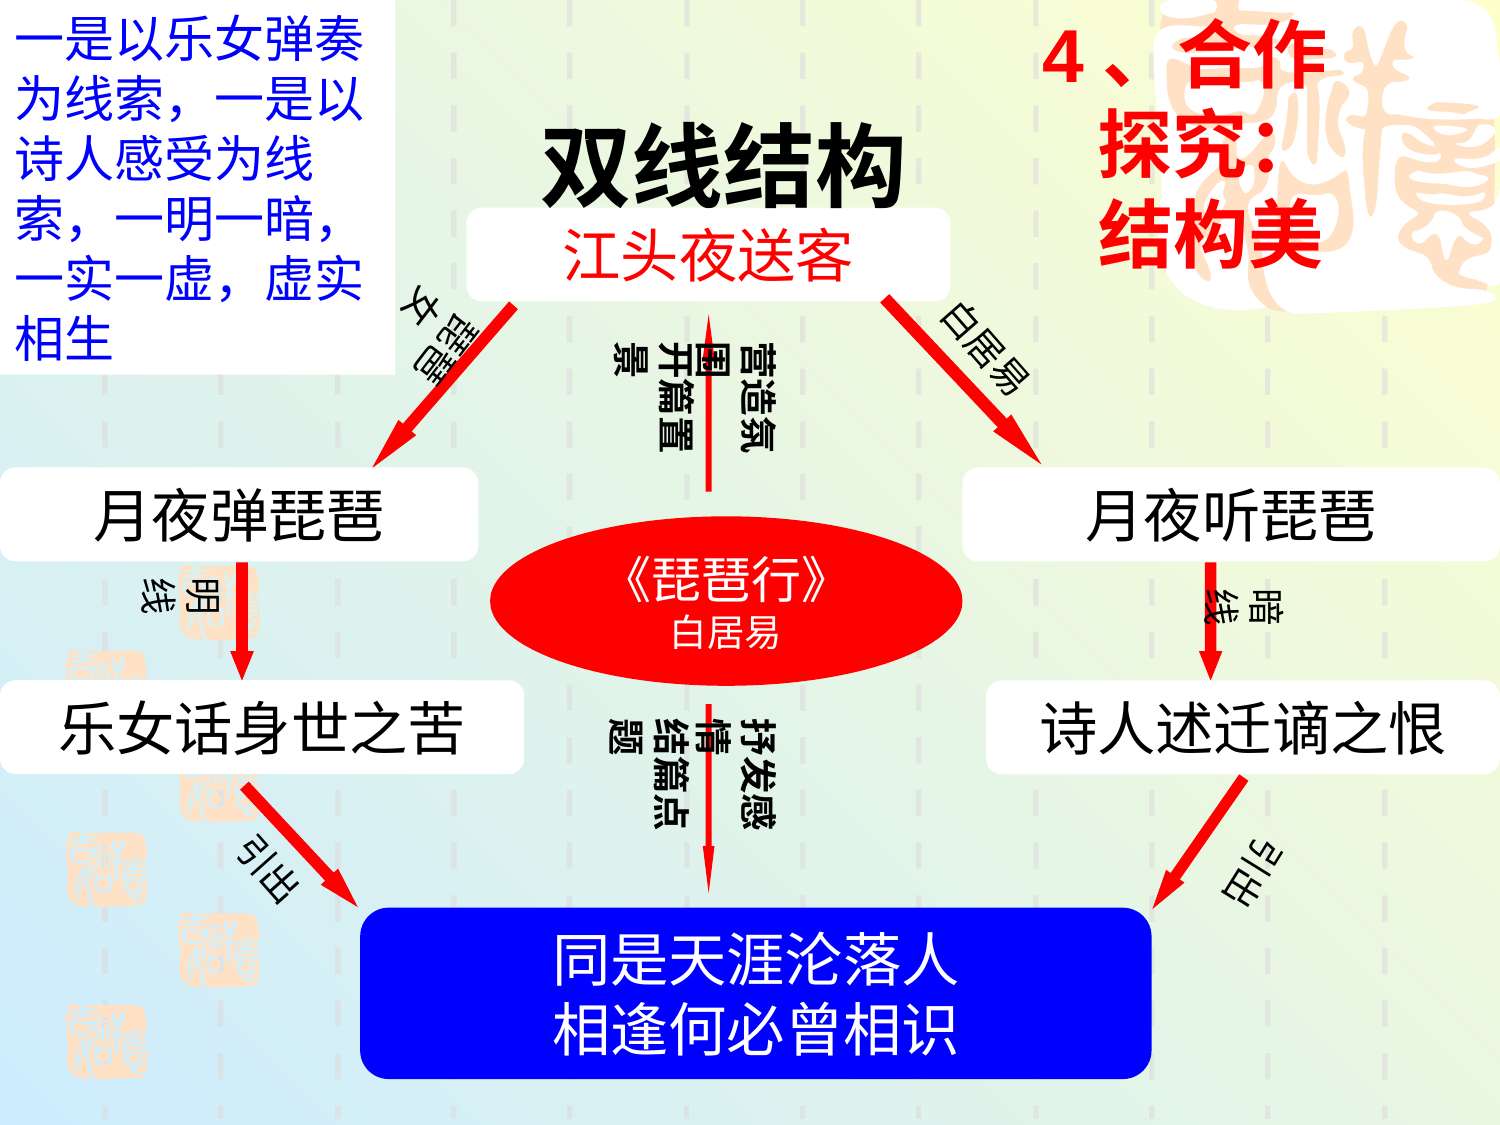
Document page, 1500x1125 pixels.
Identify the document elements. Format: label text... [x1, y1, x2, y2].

text_box 诗人述迁谪之恨 [986, 680, 1500, 775]
text_box 双线结构 [1400, 101, 1500, 227]
text_box [493, 301, 518, 327]
text_box [1017, 439, 1042, 465]
text_box [1198, 562, 1222, 680]
text_box [232, 562, 254, 680]
text_box 4、合作 探究： 结构美 [1021, 0, 1400, 375]
text_box [372, 418, 417, 467]
text_box [880, 294, 964, 392]
text_box 暗线 [1222, 574, 1298, 669]
text_box 引出 [200, 809, 383, 1001]
text_box [707, 314, 714, 492]
text_box 月夜弹琵琶 [0, 467, 479, 562]
text_box 《琵琶行》 白居易 [490, 516, 963, 686]
text_box 白居易 [905, 274, 1072, 449]
text_box 一是以乐女弹奏为线索，一是以诗人感受为线索，一明一暗，一实一虚，虚实相生 [0, 0, 396, 375]
text_box [703, 704, 714, 894]
text_box 琵琶女 [363, 281, 503, 431]
text_box [1152, 774, 1249, 910]
text_box 结篇点题 [627, 704, 703, 882]
text_box 明线 [159, 562, 235, 657]
text_box [240, 781, 358, 908]
text_box 同是天涯沦落人 相逢何必曾相识 [360, 907, 1152, 1080]
text_box 双线结构 [525, 101, 1021, 227]
text_box 月夜听琵琶 [962, 467, 1500, 562]
text_box 引出 [1142, 805, 1307, 1006]
text_box 乐女话身世之苦 [0, 680, 525, 775]
text_box 营造氛围 [714, 326, 790, 504]
text_box 抒发感情 [714, 704, 790, 882]
text_box 江头夜送客 [466, 207, 951, 302]
text_box [993, 428, 1007, 441]
text_box 开篇置景 [631, 326, 707, 504]
